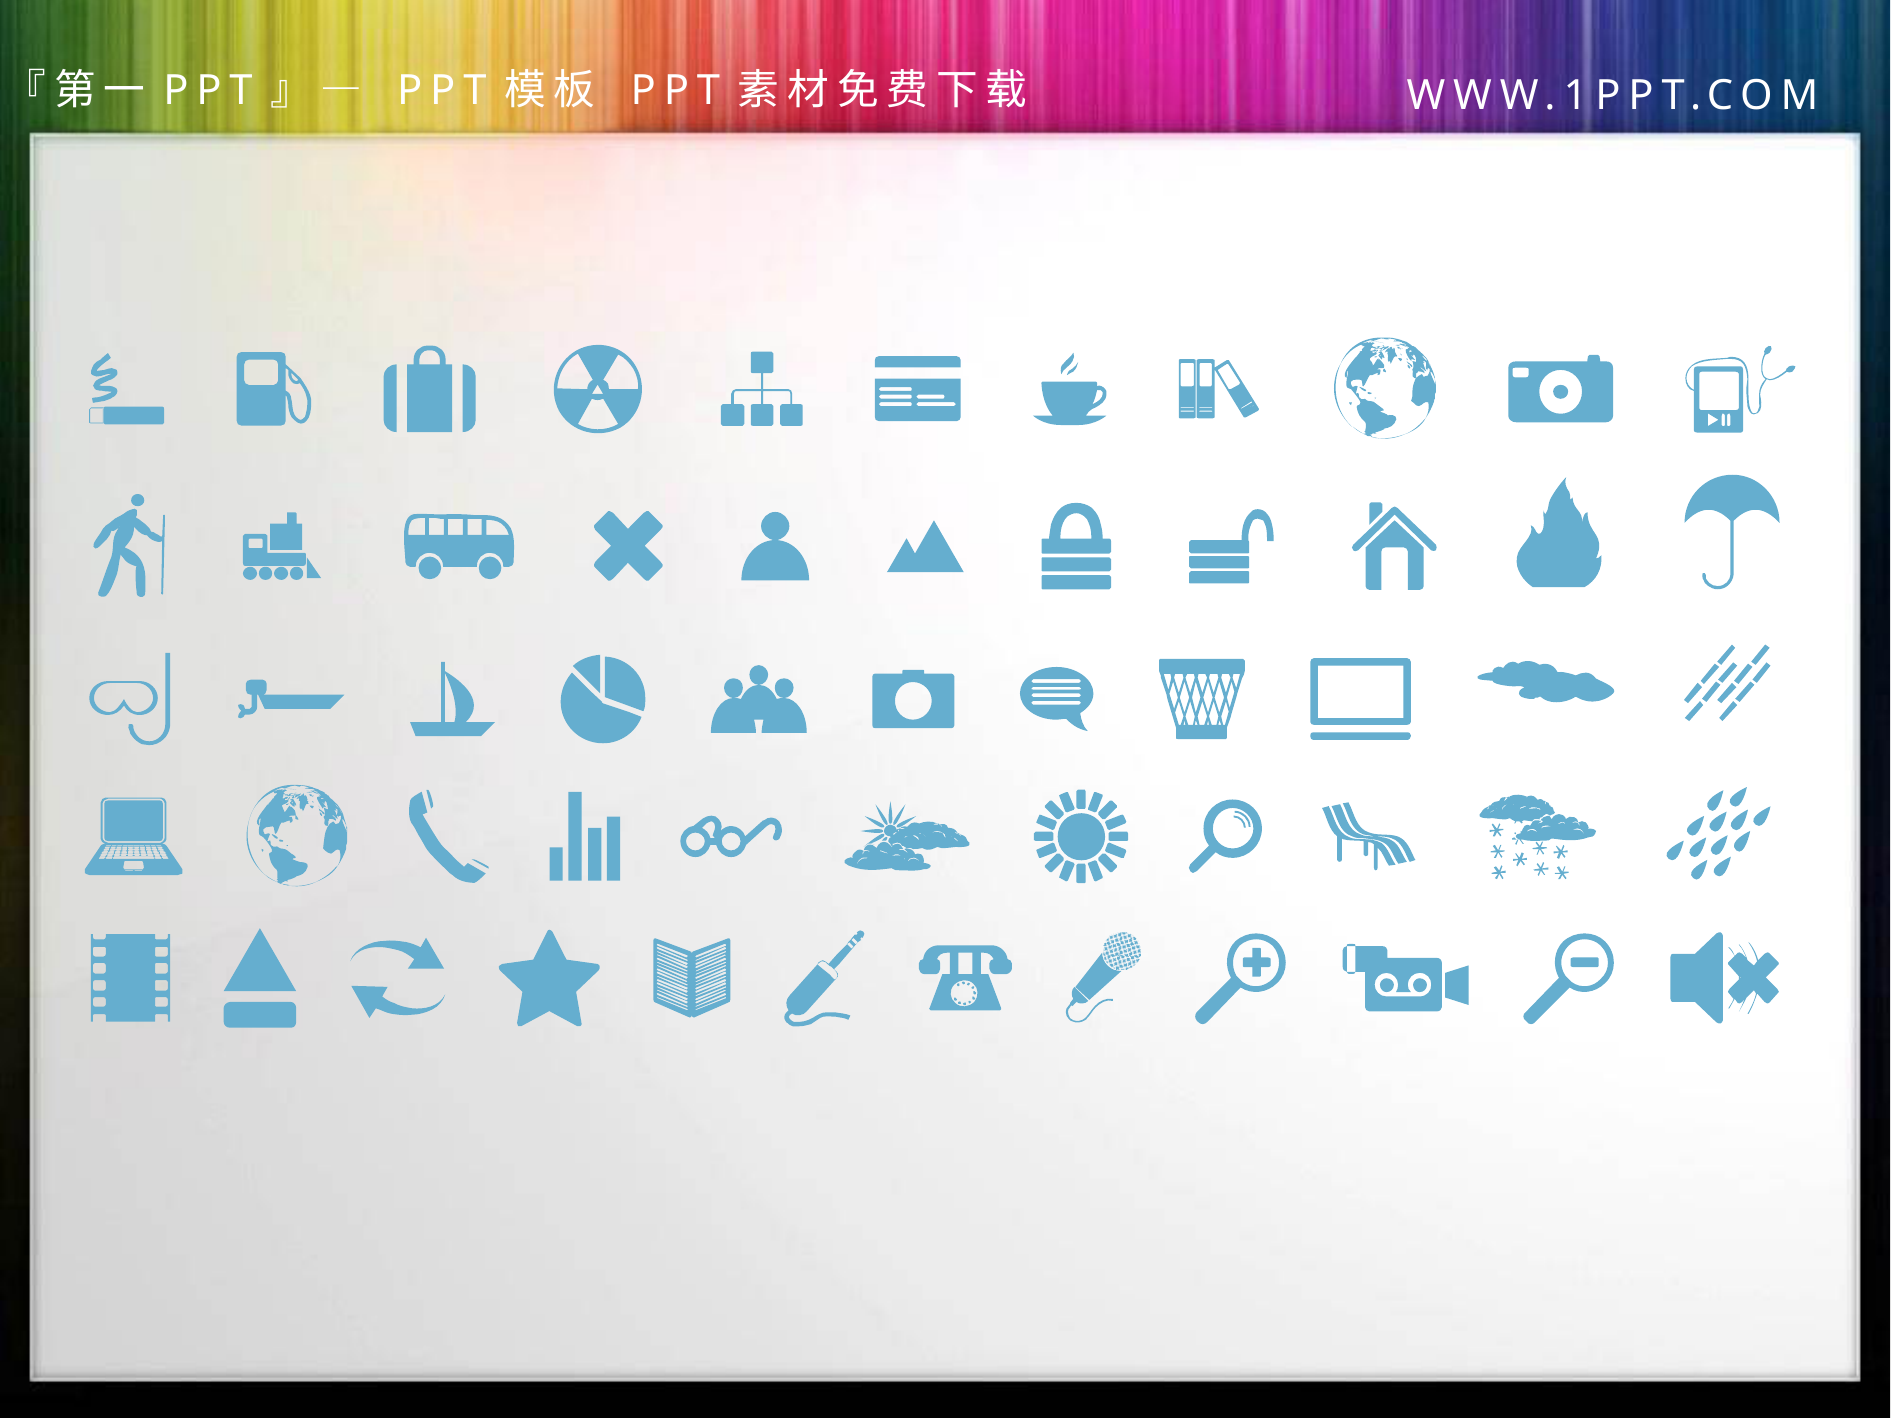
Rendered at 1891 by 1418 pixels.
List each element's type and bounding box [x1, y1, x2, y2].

text_box [91, 353, 118, 403]
text_box [128, 652, 171, 746]
text_box [572, 654, 601, 694]
text_box [1033, 792, 1075, 841]
text_box [1076, 789, 1086, 809]
text_box [1734, 830, 1751, 852]
text_box [1066, 362, 1079, 376]
text_box [1195, 933, 1286, 1025]
text_box [1159, 658, 1245, 740]
text_box [1065, 932, 1141, 1023]
text_box [1188, 799, 1262, 873]
text_box [588, 827, 602, 881]
text_box [1686, 815, 1705, 836]
text_box [246, 784, 348, 887]
text_box [844, 801, 970, 871]
text_box [1333, 337, 1436, 439]
text_box [1684, 701, 1704, 722]
text_box [1041, 575, 1112, 590]
text_box [93, 508, 166, 597]
text_box [680, 815, 782, 858]
text_box [498, 929, 600, 1027]
text_box [1533, 862, 1549, 876]
text_box [242, 533, 322, 580]
text_box [1189, 556, 1250, 569]
text_box [1088, 792, 1129, 841]
text_box [89, 406, 165, 425]
text_box [886, 520, 964, 573]
text_box [594, 511, 663, 581]
text_box [1369, 502, 1383, 525]
text_box [89, 681, 158, 715]
text_box [710, 665, 807, 733]
text_box [1685, 345, 1796, 433]
text_box [1727, 941, 1779, 1014]
text_box [553, 344, 642, 434]
text_box [1041, 557, 1112, 572]
text_box [1751, 644, 1770, 665]
text_box [1019, 666, 1094, 732]
text_box [1189, 571, 1250, 584]
text_box [471, 859, 489, 869]
text_box [1098, 842, 1127, 873]
text_box [1060, 352, 1075, 375]
text_box [90, 934, 171, 1022]
text_box [1717, 644, 1736, 665]
text_box [238, 679, 345, 719]
text_box [653, 938, 731, 1018]
text_box [720, 351, 803, 426]
text_box [1735, 662, 1771, 702]
text_box [409, 791, 486, 883]
text_box [407, 345, 453, 433]
text_box [872, 669, 955, 729]
text_box [350, 937, 445, 969]
text_box [1700, 663, 1720, 684]
text_box [1322, 802, 1416, 871]
text_box [1713, 856, 1731, 877]
text_box [1057, 813, 1106, 861]
text_box [1666, 840, 1684, 861]
text_box [404, 513, 515, 580]
text_box [1508, 354, 1614, 423]
text_box [1707, 790, 1724, 811]
text_box [223, 928, 297, 992]
text_box [1710, 835, 1728, 855]
text_box [1684, 682, 1703, 704]
text_box [1734, 663, 1753, 684]
text_box [1554, 866, 1569, 880]
text_box [351, 985, 446, 1018]
text_box [462, 364, 476, 433]
text_box [131, 493, 145, 507]
text_box [223, 1001, 297, 1028]
text_box [1691, 859, 1708, 880]
text_box [1684, 474, 1780, 590]
text_box [549, 847, 563, 881]
text_box [84, 797, 183, 876]
text_box [410, 661, 496, 737]
text_box [1553, 844, 1568, 859]
text_box [236, 352, 312, 426]
text_box [1729, 787, 1747, 807]
text_box [741, 511, 810, 581]
text_box [1490, 844, 1505, 858]
text_box [1513, 852, 1527, 867]
text_box [1717, 682, 1737, 704]
text_box [1730, 809, 1748, 831]
text_box [1178, 359, 1259, 419]
text_box [568, 791, 582, 881]
text_box [1041, 502, 1112, 554]
text_box [1310, 732, 1411, 740]
text_box [1036, 842, 1075, 882]
text_box [1351, 506, 1437, 552]
text_box [1670, 932, 1723, 1024]
text_box [1689, 837, 1707, 858]
text_box [1477, 661, 1615, 703]
text_box [918, 945, 1012, 1011]
text_box [1709, 811, 1727, 832]
picture [0, 0, 1891, 1418]
text_box [874, 356, 961, 368]
text_box [270, 512, 303, 550]
text_box [1753, 806, 1771, 826]
text_box [1491, 865, 1506, 880]
text_box [1523, 933, 1614, 1025]
text_box [1702, 662, 1738, 702]
text_box [1310, 658, 1411, 725]
text_box [1087, 860, 1103, 882]
text_box [1516, 477, 1602, 588]
text_box [560, 672, 642, 744]
text_box [426, 789, 434, 809]
text_box [1076, 863, 1086, 884]
text_box [1719, 701, 1738, 722]
text_box [604, 656, 646, 712]
text_box [1445, 965, 1469, 1006]
text_box [1032, 381, 1107, 426]
text_box [784, 930, 865, 1027]
text_box [1342, 943, 1442, 1012]
text_box [1365, 520, 1424, 590]
text_box [1479, 794, 1597, 855]
text_box [874, 378, 961, 422]
text_box [383, 364, 397, 433]
text_box [606, 816, 621, 881]
text_box [1189, 509, 1274, 554]
